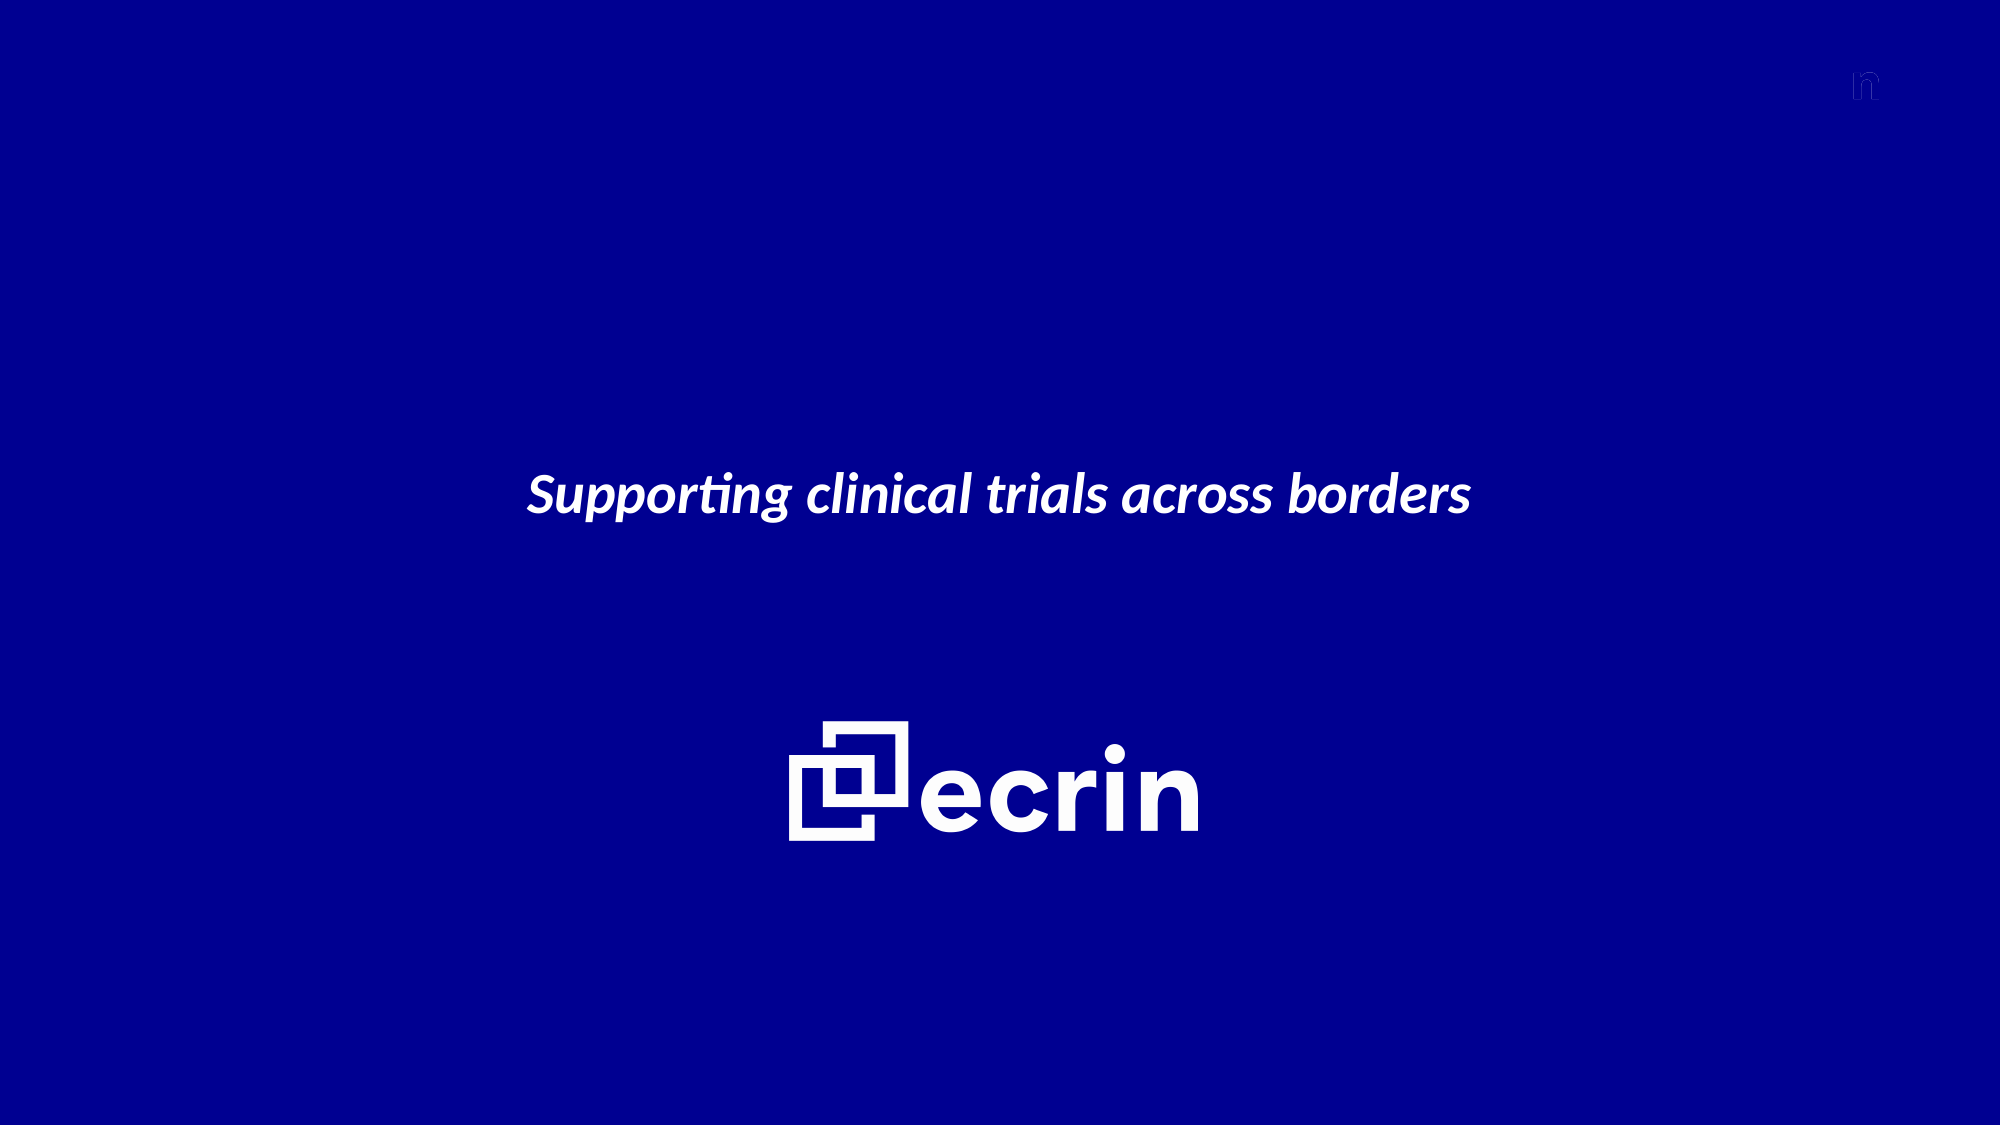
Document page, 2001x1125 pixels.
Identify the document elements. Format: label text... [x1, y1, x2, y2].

picture [750, 682, 1250, 880]
title Supporting clinical trials across borders [249, 262, 1750, 535]
picture [1681, 33, 1902, 121]
